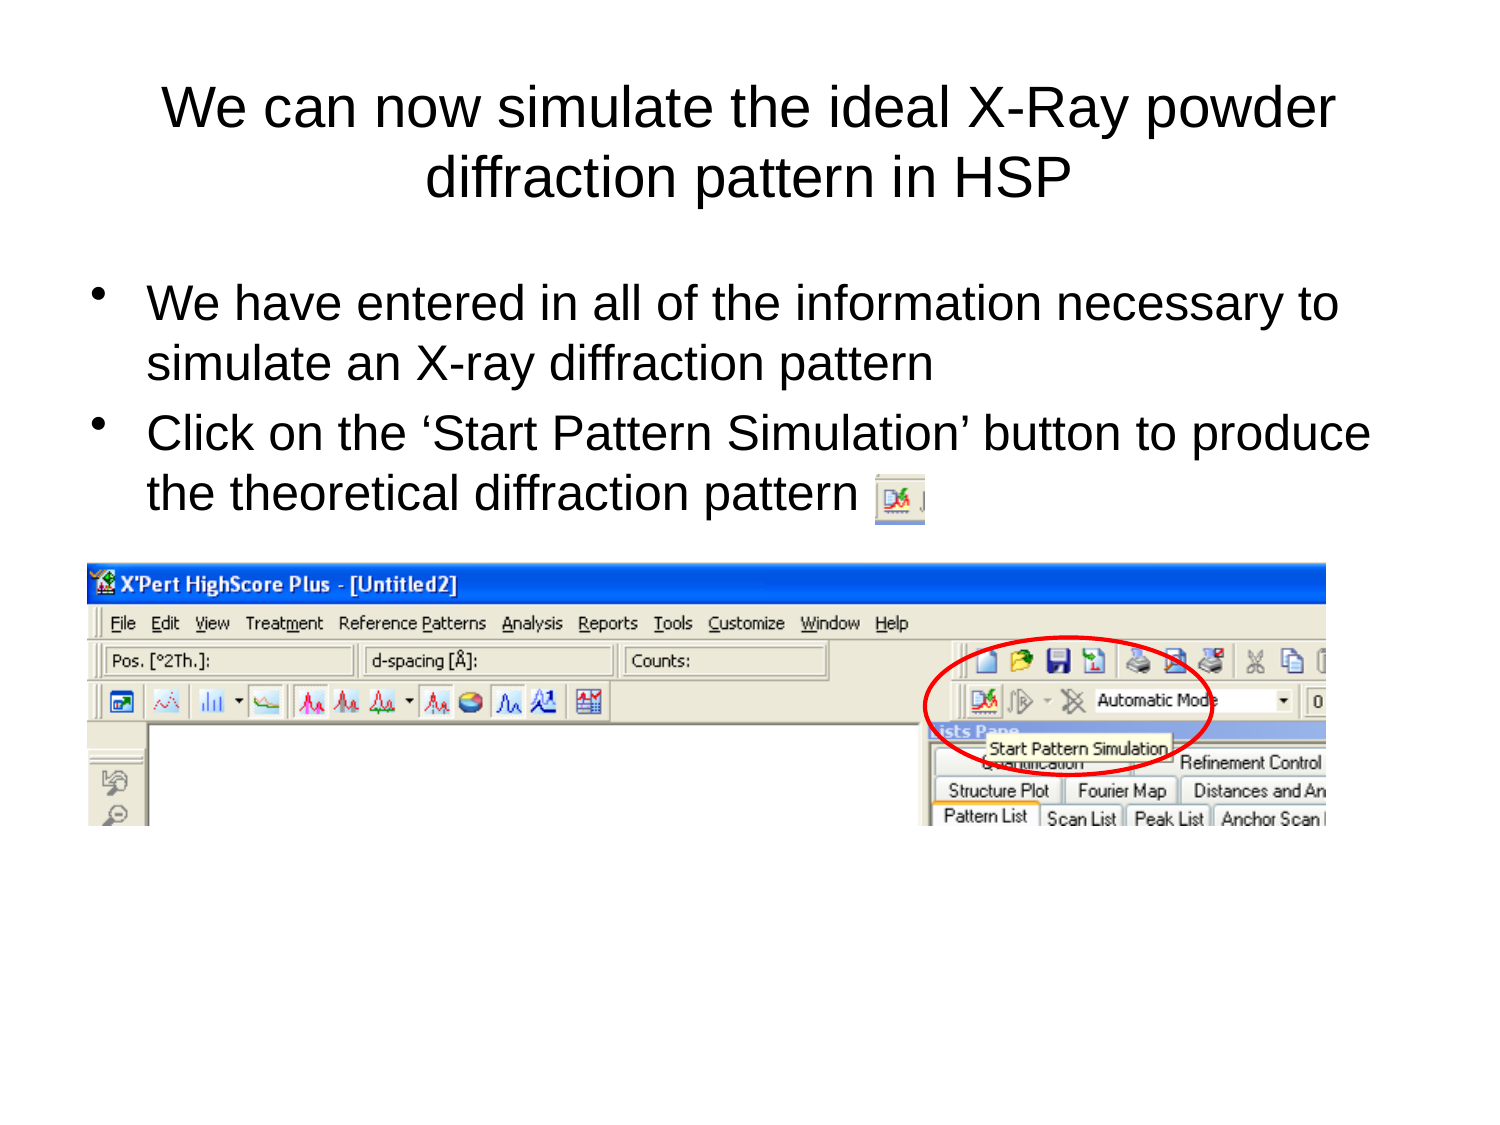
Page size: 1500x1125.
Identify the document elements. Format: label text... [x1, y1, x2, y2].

title We can now simulate the ideal X-Ray powder diffraction pattern in HSP [75, 45, 1425, 233]
list We have entered in all of the information necessary to simulate an X-ray diffraction pattern Click on the ‘Start Pattern Simulation’ button to produce the theoretical diffraction pattern [75, 262, 1425, 1005]
picture [874, 474, 926, 526]
picture [87, 561, 1326, 826]
